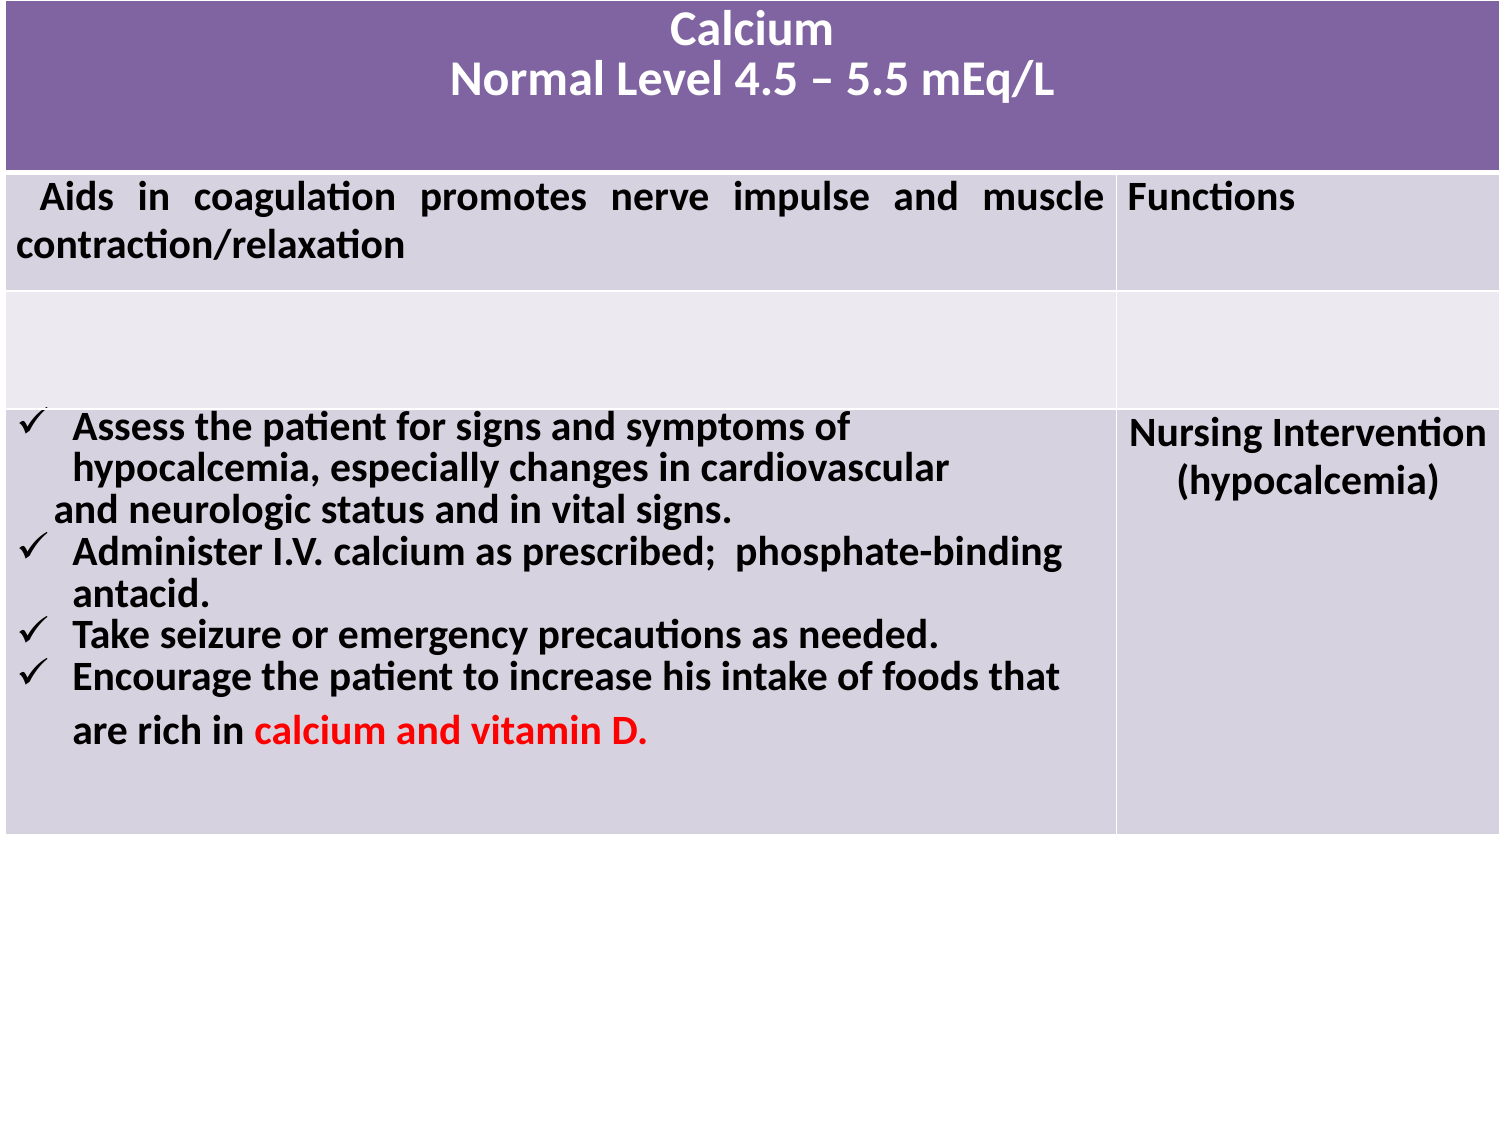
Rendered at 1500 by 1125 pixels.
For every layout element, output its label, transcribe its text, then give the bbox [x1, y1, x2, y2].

table_cell Nursing Intervention (hypocalcemia) [1117, 410, 1499, 834]
table_header Calcium Normal Level 4.5 – 5.5 mEq/L [6, 1, 1499, 170]
table_cell Assess the patient for signs and symptoms of hypocalcemia, especially changes in cardiovascular and neurologic status and in vital signs. Administer I.V. calcium as prescribed; phosphate-binding antacid. Take seizure or emergency precautions as needed. Encourage the patient to increase his intake of foods that are rich in calcium and vitamin D. [6, 410, 1116, 834]
table_cell [6, 292, 1116, 408]
table_cell Functions [1117, 175, 1499, 290]
table_cell [1117, 292, 1499, 408]
table_cell Aids in coagulation promotes nerve impulse and muscle contraction/relaxation [6, 175, 1116, 290]
